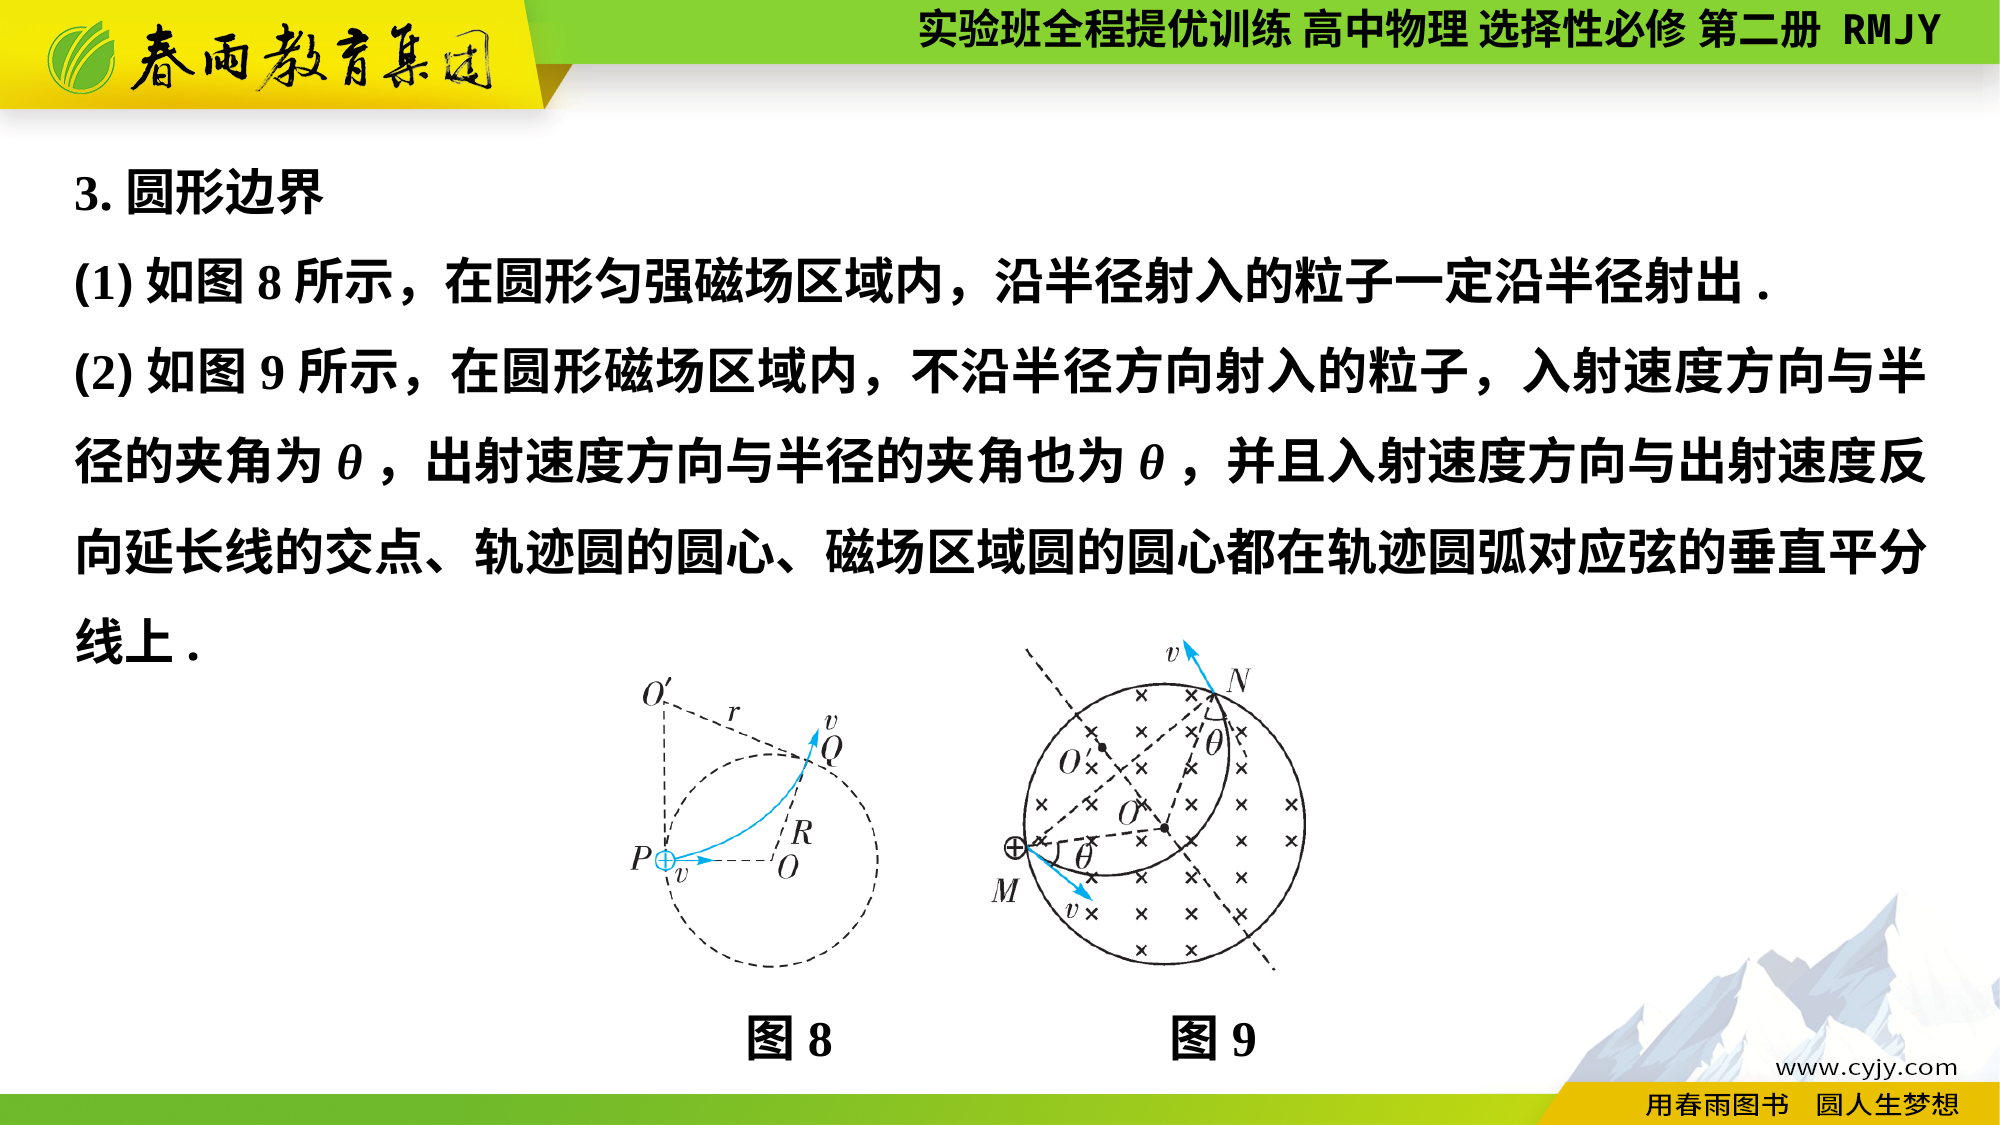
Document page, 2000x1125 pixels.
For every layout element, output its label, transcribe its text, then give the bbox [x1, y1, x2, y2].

picture [0, 0, 2000, 1125]
text_box 图8 图9 [731, 986, 1272, 1074]
list 3.圆形边界 (1)如图8所示，在圆形匀强磁场区域内，沿半径射入的粒子一定沿半径射出. (2)如图9所示，在圆形磁场区域内，不沿半径方向射入的粒子，入射速度方向与半径的夹角为θ，出射速度方向与半径的夹角也为θ，并且入射速度方向与出射速度反向延长线的交点、轨迹圆的圆心、磁场区域圆的圆心都在轨迹圆弧对应弦的垂直平分线上. [59, 122, 1944, 683]
